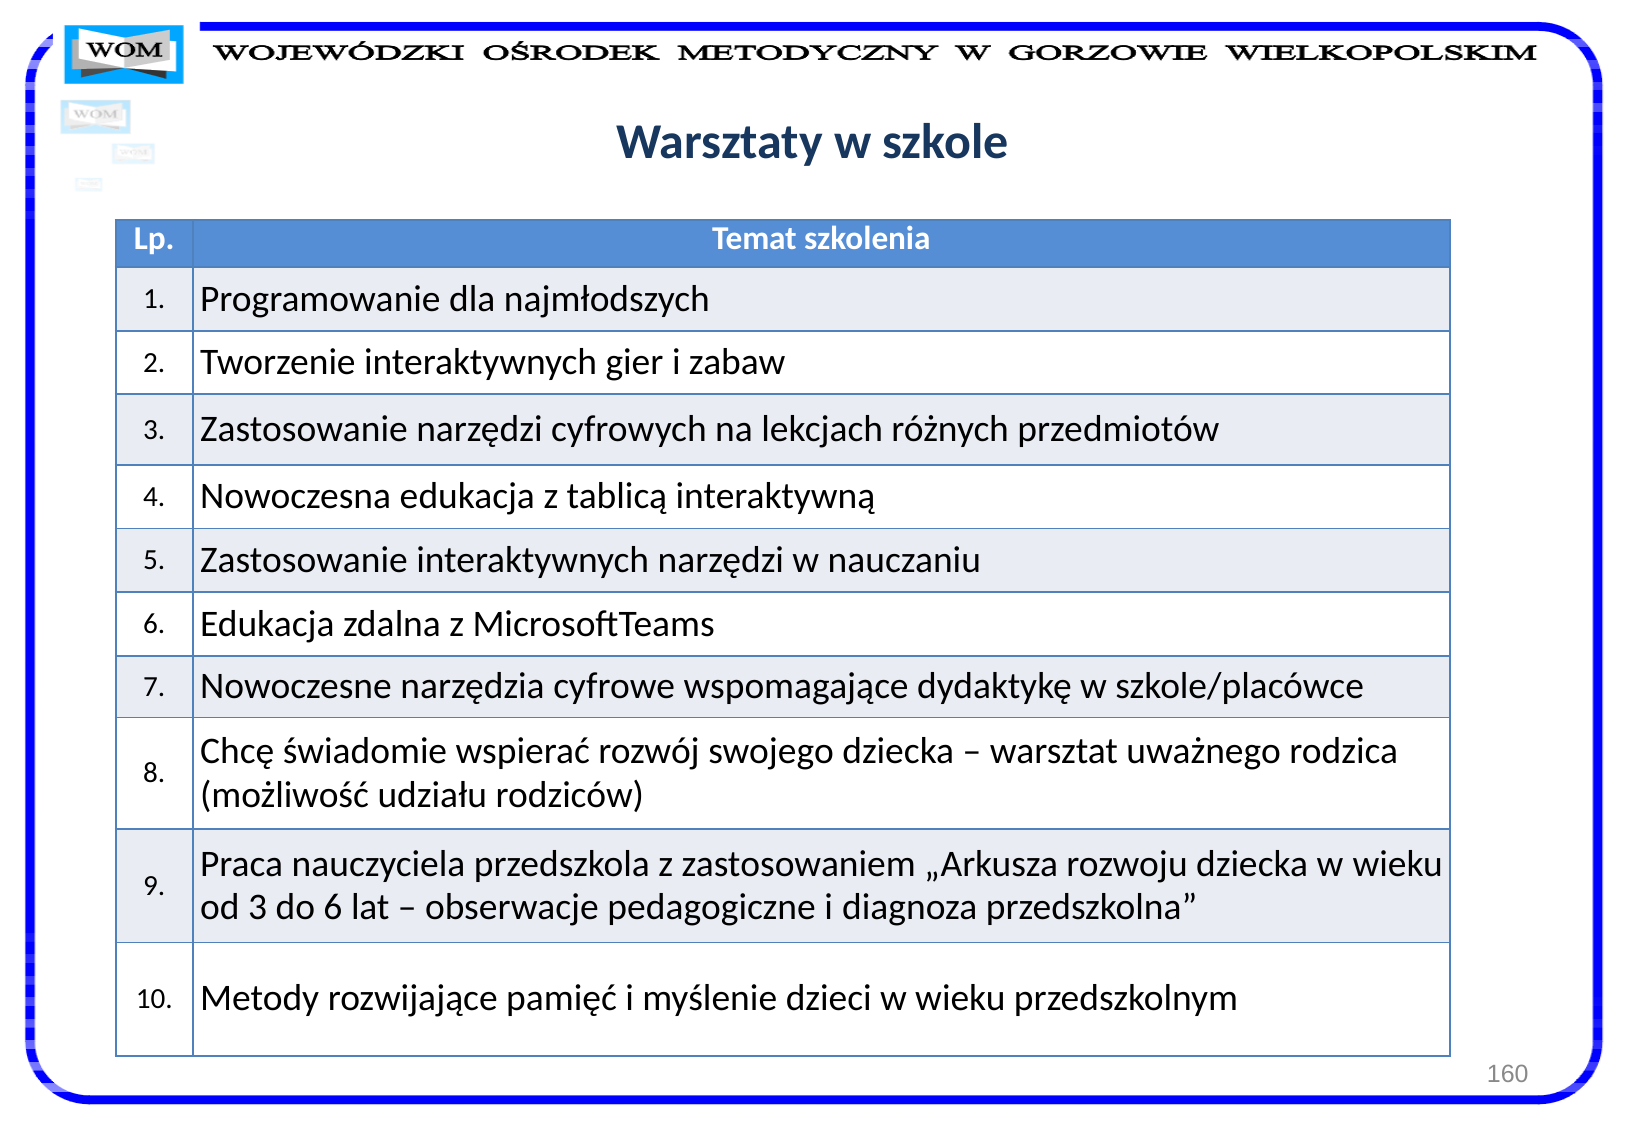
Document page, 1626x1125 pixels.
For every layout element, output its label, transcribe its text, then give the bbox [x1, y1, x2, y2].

table_cell Edukacja zdalna z MicrosoftTeams [194, 593, 1449, 655]
table_cell 2. [117, 332, 192, 393]
table_cell 1. [117, 268, 192, 330]
table_cell 7. [117, 657, 192, 717]
title Warsztaty w szkole [81, 45, 1544, 233]
table_cell Nowoczesne narzędzia cyfrowe wspomagające dydaktykę w szkole/placówce [194, 657, 1449, 717]
table_cell 10. [117, 943, 192, 1055]
table_cell 8. [117, 718, 192, 828]
table_cell 5. [117, 529, 192, 591]
table_cell Praca nauczyciela przedszkola z zastosowaniem „Arkusza rozwoju dziecka w wieku od 3 do 6 lat – obserwacje pedagogiczne i diagnoza przedszkolna” [194, 830, 1449, 942]
table_cell Chcę świadomie wspierać rozwój swojego dziecka – warsztat uważnego rodzica (możliwość udziału rodziców) [194, 718, 1449, 828]
table_cell 6. [117, 593, 192, 655]
table_cell Tworzenie interaktywnych gier i zabaw [194, 332, 1449, 393]
table_cell 3. [117, 395, 192, 464]
table_cell Metody rozwijające pamięć i myślenie dzieci w wieku przedszkolnym [194, 943, 1449, 1055]
slide_number 160 [1164, 1042, 1544, 1103]
table_header Lp. [117, 221, 192, 266]
table_cell 9. [117, 830, 192, 942]
table_cell Programowanie dla najmłodszych [194, 268, 1449, 330]
table_cell 4. [117, 466, 192, 528]
table_cell Zastosowanie interaktywnych narzędzi w nauczaniu [194, 529, 1449, 591]
table_cell Nowoczesna edukacja z tablicą interaktywną [194, 466, 1449, 528]
table_header Temat szkolenia [194, 221, 1449, 266]
table_cell Zastosowanie narzędzi cyfrowych na lekcjach różnych przedmiotów [194, 395, 1449, 464]
picture [0, 0, 1625, 1125]
